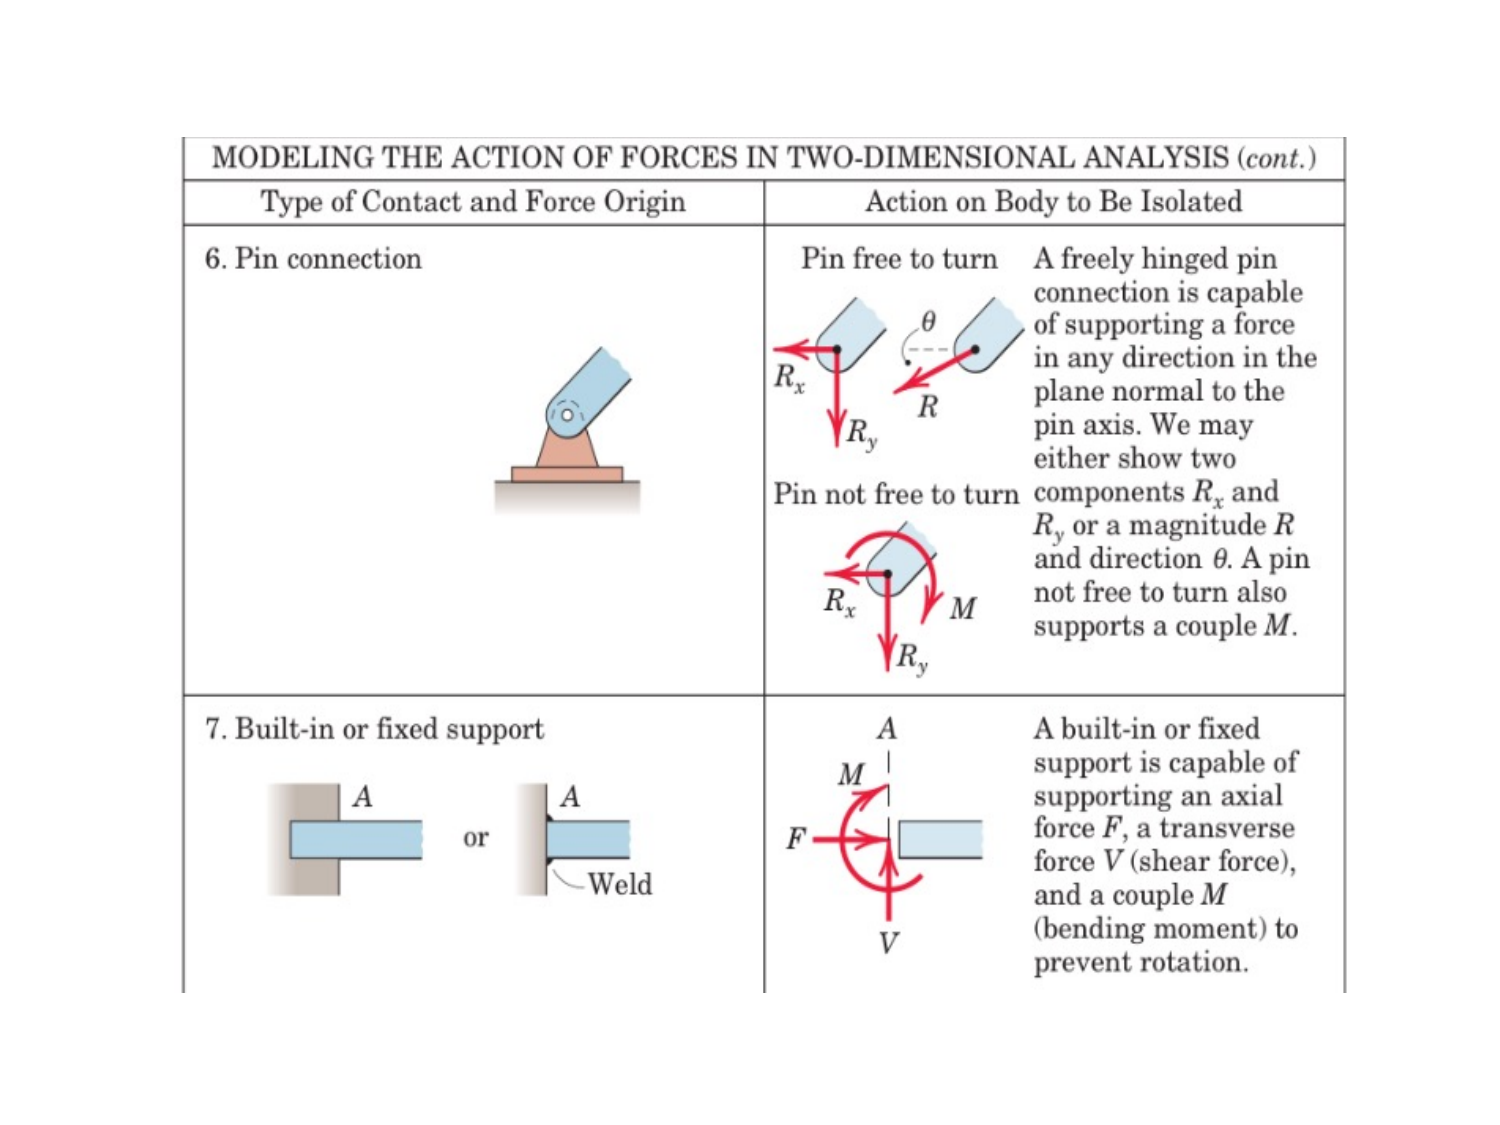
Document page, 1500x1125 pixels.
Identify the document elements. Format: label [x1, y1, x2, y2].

list [174, 137, 1351, 993]
